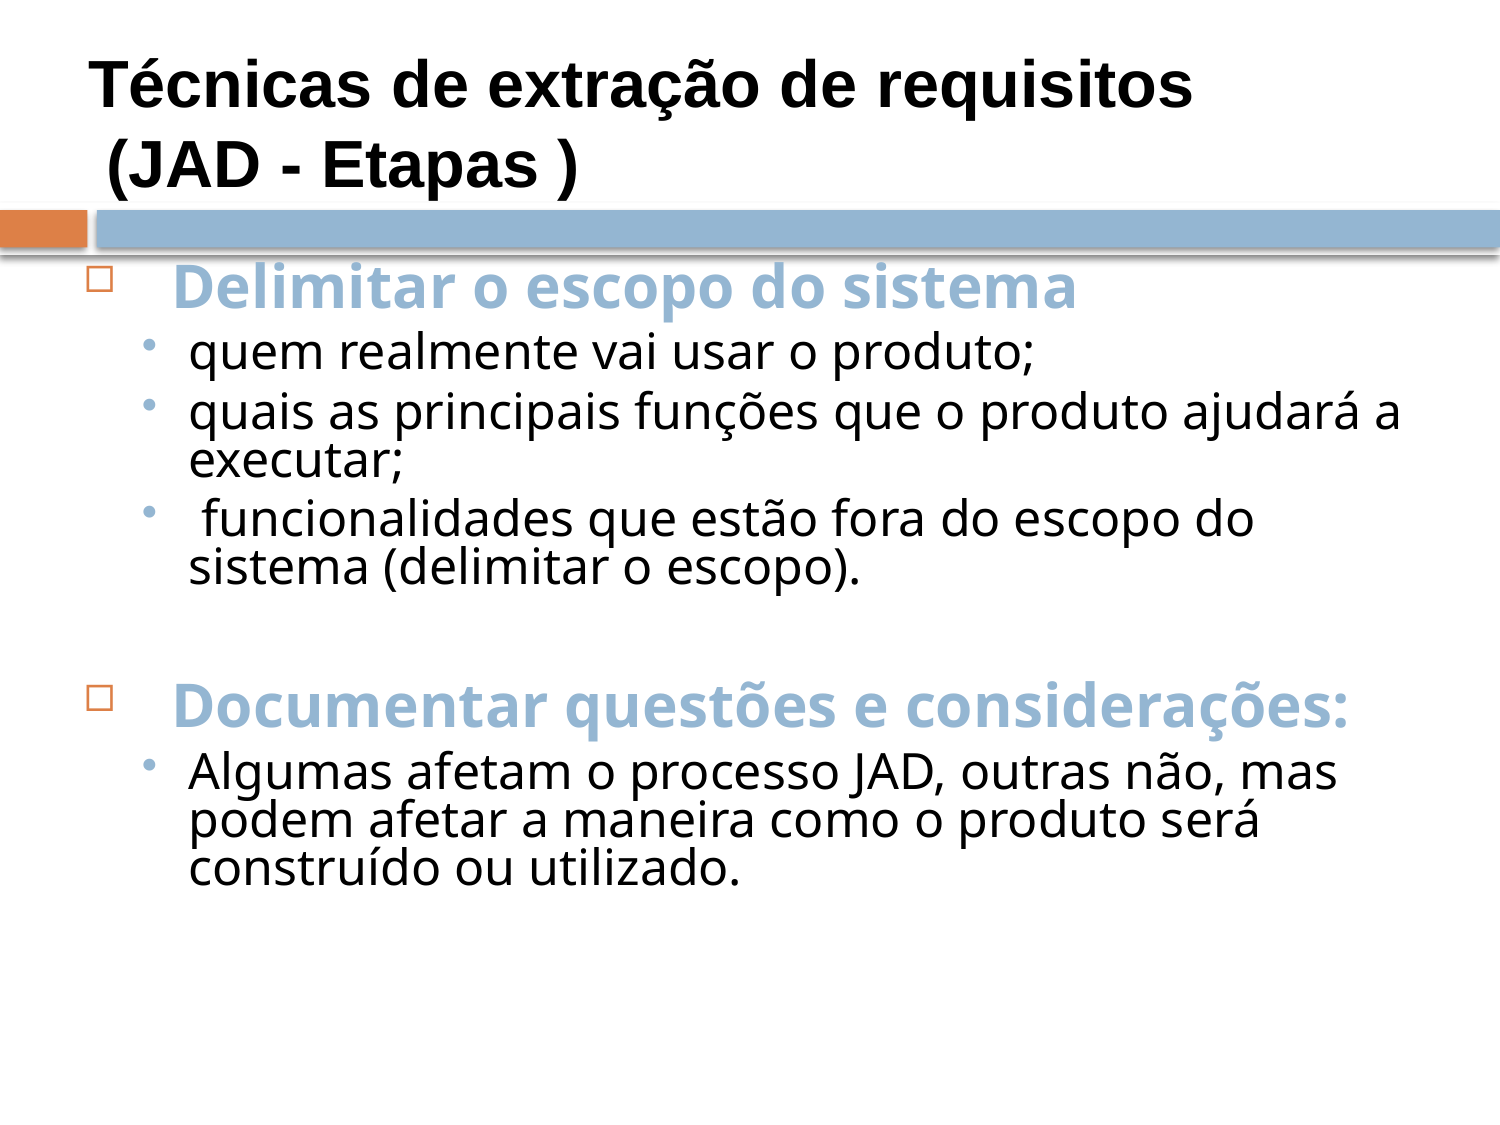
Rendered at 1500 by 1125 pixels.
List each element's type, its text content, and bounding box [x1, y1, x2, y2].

text_box Técnicas de extração de requisitos (JAD - Etapas ) [73, 81, 1349, 208]
list Delimitar o escopo do sistema quem realmente vai usar o produto; quais as principais funções que o produto ajudará a executar; funcionalidades que estão fora do escopo do sistema (delimitar o escopo). Documentar questões e considerações: Algumas afetam o processo JAD, outras não, mas podem afetar a maneira como o produto será construído ou utilizado. [69, 255, 1438, 1035]
